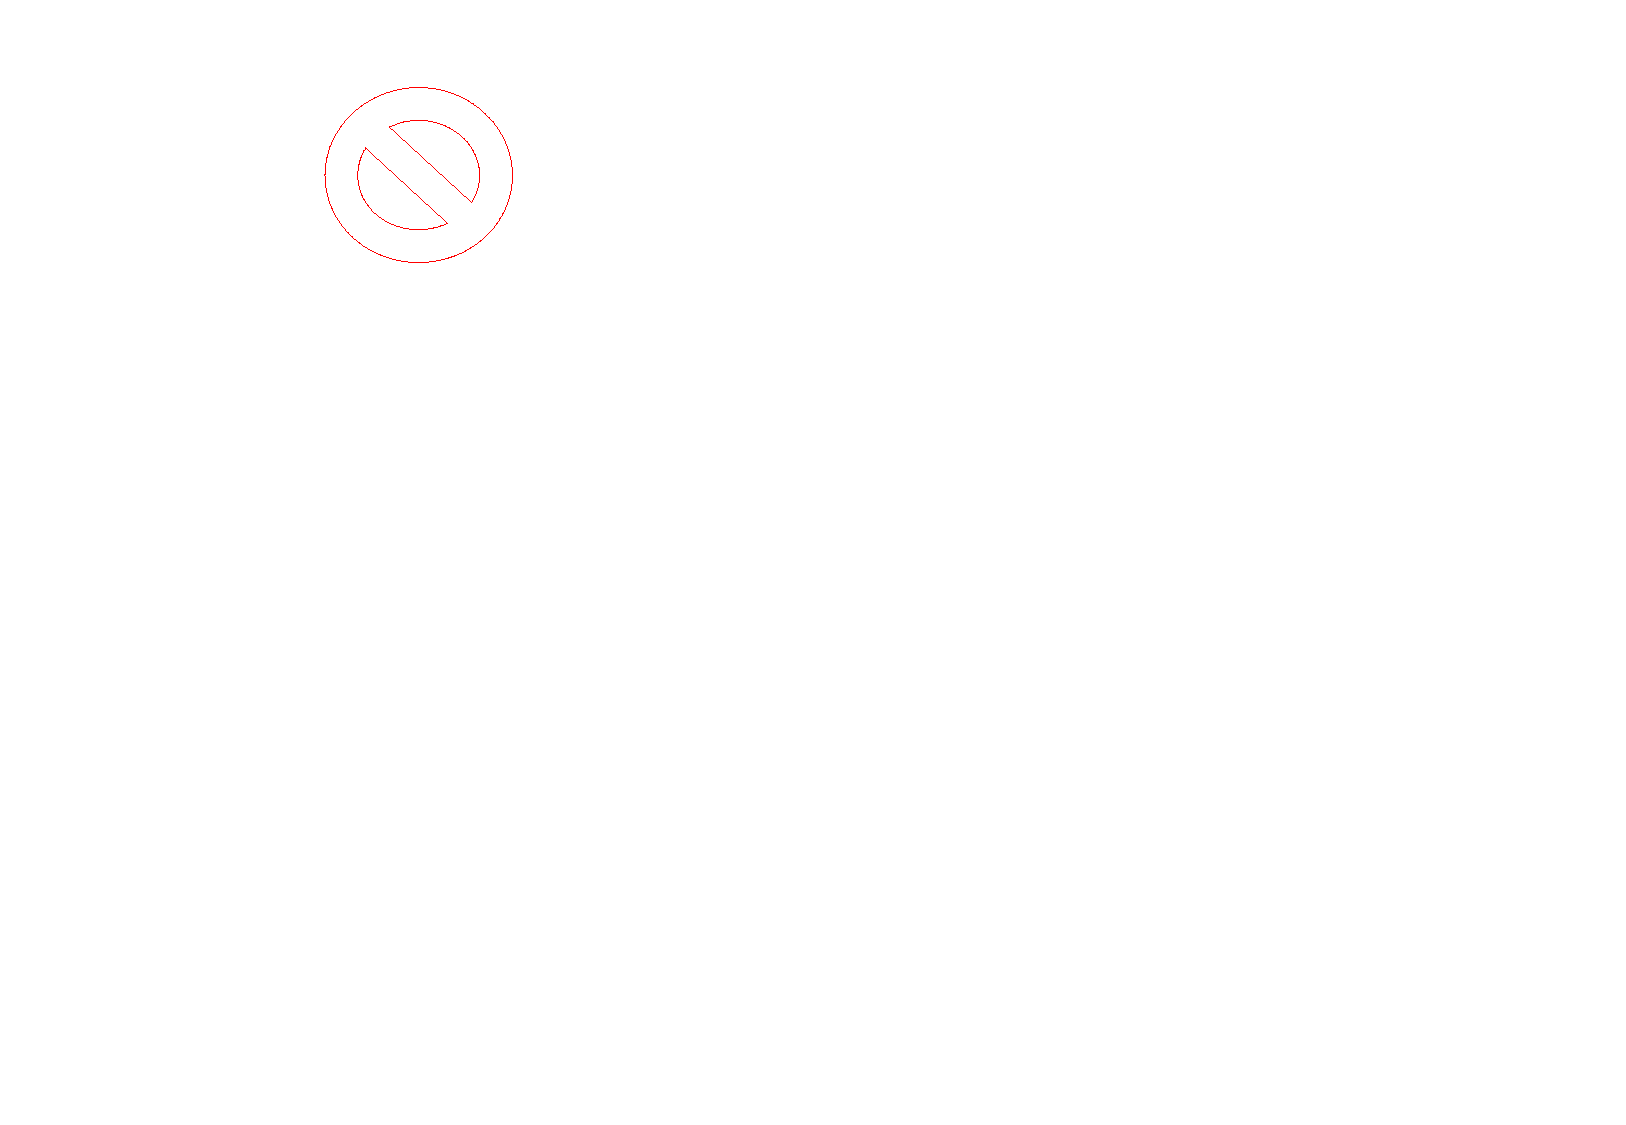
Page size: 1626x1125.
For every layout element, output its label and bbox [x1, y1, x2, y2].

text_box [324, 87, 513, 263]
